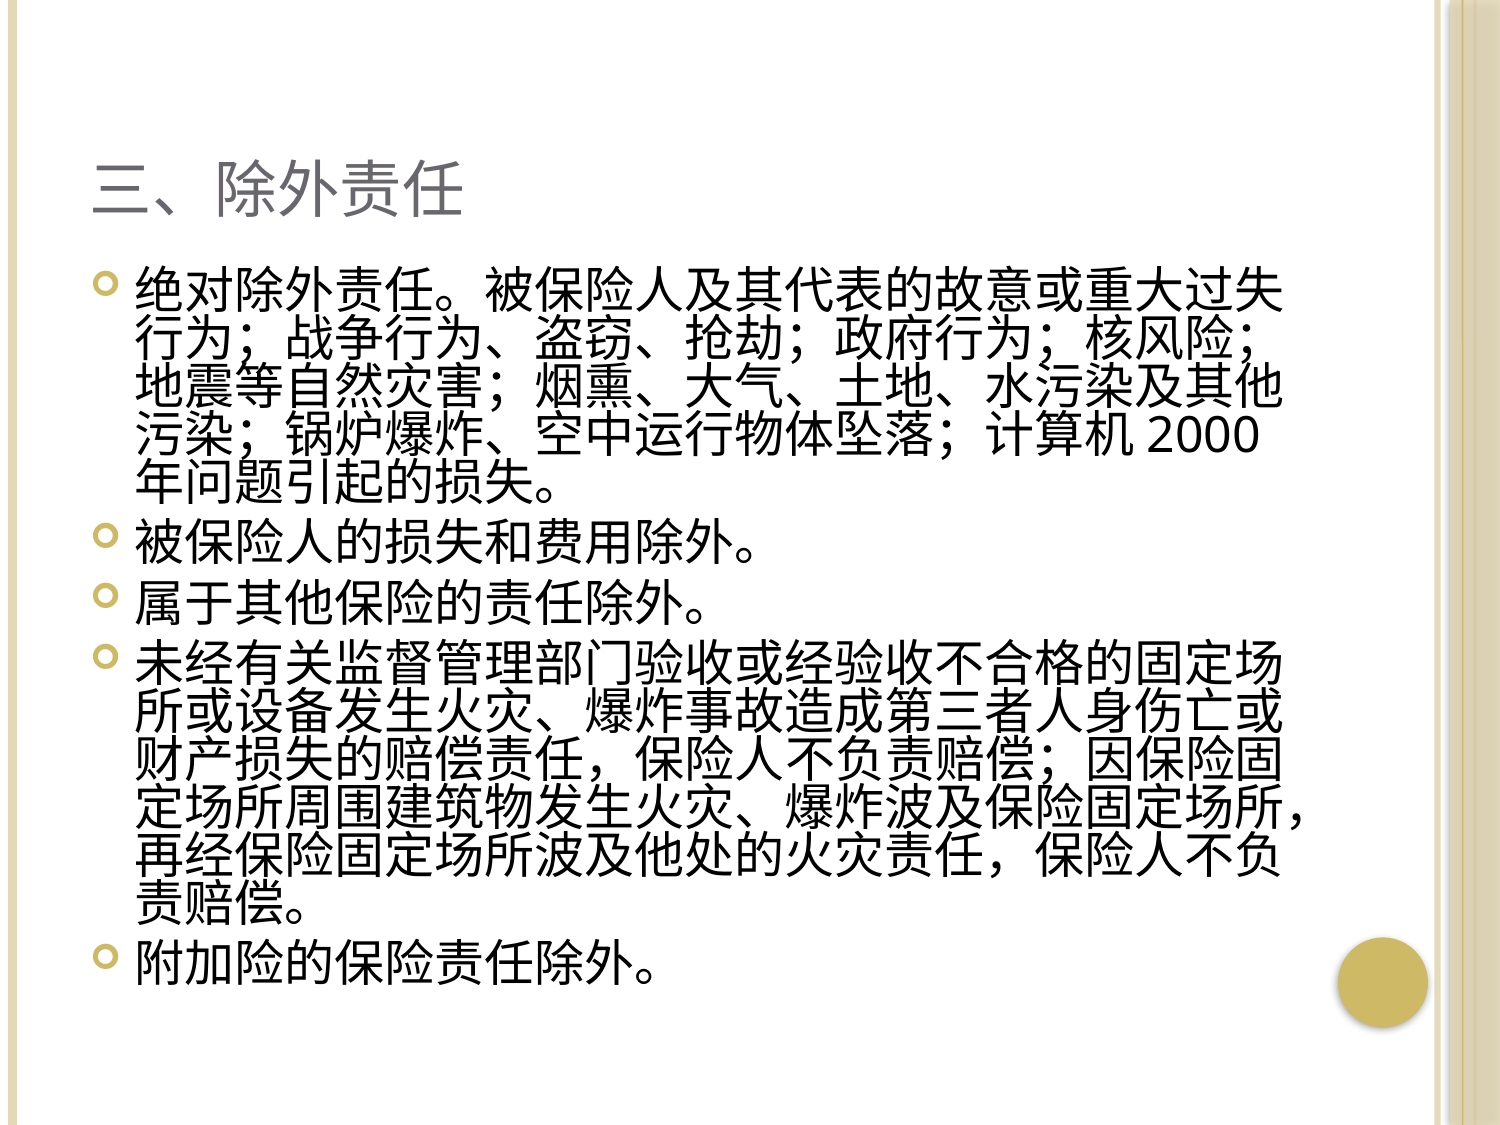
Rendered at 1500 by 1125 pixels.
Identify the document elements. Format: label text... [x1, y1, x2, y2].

title 三、除外责任 [75, 45, 1300, 233]
list 绝对除外责任。被保险人及其代表的故意或重大过失行为；战争行为、盗窃、抢劫；政府行为；核风险；地震等自然灾害；烟熏、大气、土地、水污染及其他污染；锅炉爆炸、空中运行物体坠落；计算机2000年问题引起的损失。 被保险人的损失和费用除外。 属于其他保险的责任除外。 未经有关监督管理部门验收或经验收不合格的固定场所或设备发生火灾、爆炸事故造成第三者人身伤亡或财产损失的赔偿责任，保险人不负责赔偿；因保险固定场所周围建筑物发生火灾、爆炸波及保险固定场所，再经保险固定场所波及他处的火灾责任，保险人不负责赔偿。 附加险的保险责任除外。 [74, 262, 1301, 1063]
